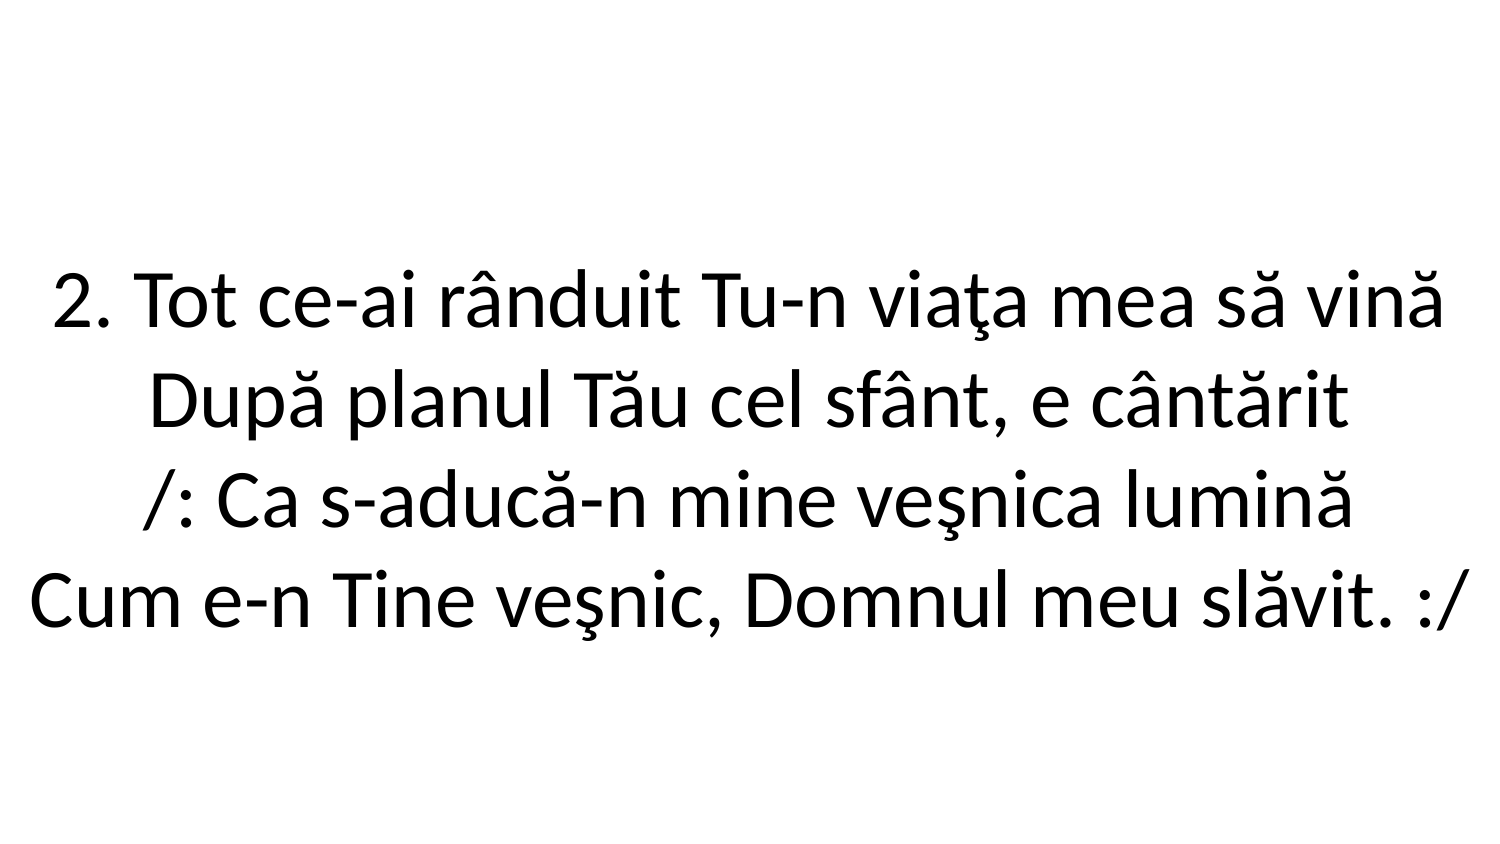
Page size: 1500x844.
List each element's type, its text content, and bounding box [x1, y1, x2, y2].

text_box 2. Tot ce-ai rânduit Tu-n viaţa mea să vină După planul Tău cel sfânt, e cântărit /: Ca s-aducă-n mine veşnica lumină Cum e-n Tine veşnic, Domnul meu slăvit. :/ [14, 192, 1486, 652]
